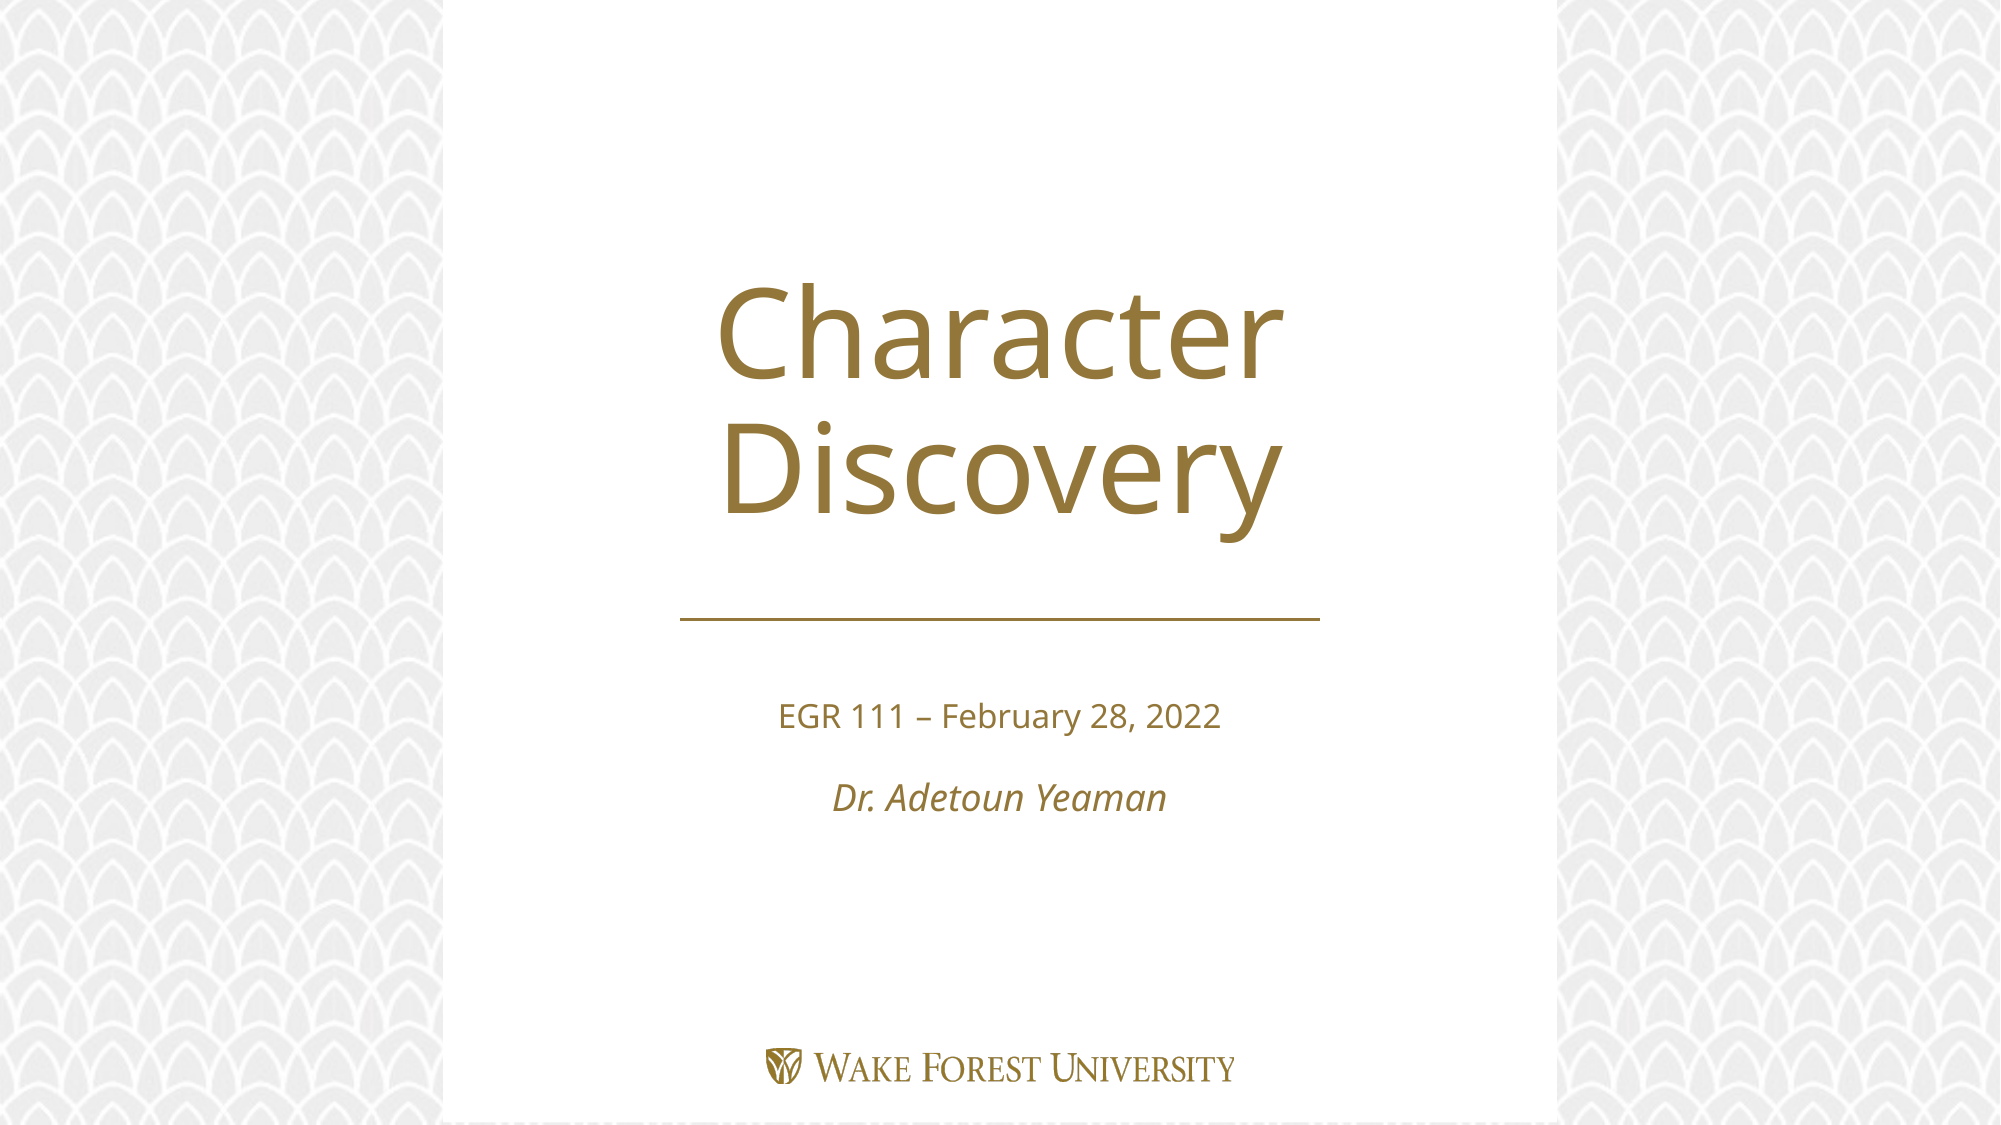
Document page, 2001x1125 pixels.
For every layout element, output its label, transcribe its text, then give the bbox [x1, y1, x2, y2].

list Dr. Adetoun Yeaman [490, 771, 1510, 834]
title Character Discovery [506, 76, 1494, 548]
picture [0, 0, 2001, 1125]
picture [766, 1048, 1234, 1084]
list EGR 111 – February 28, 2022 [490, 684, 1510, 752]
